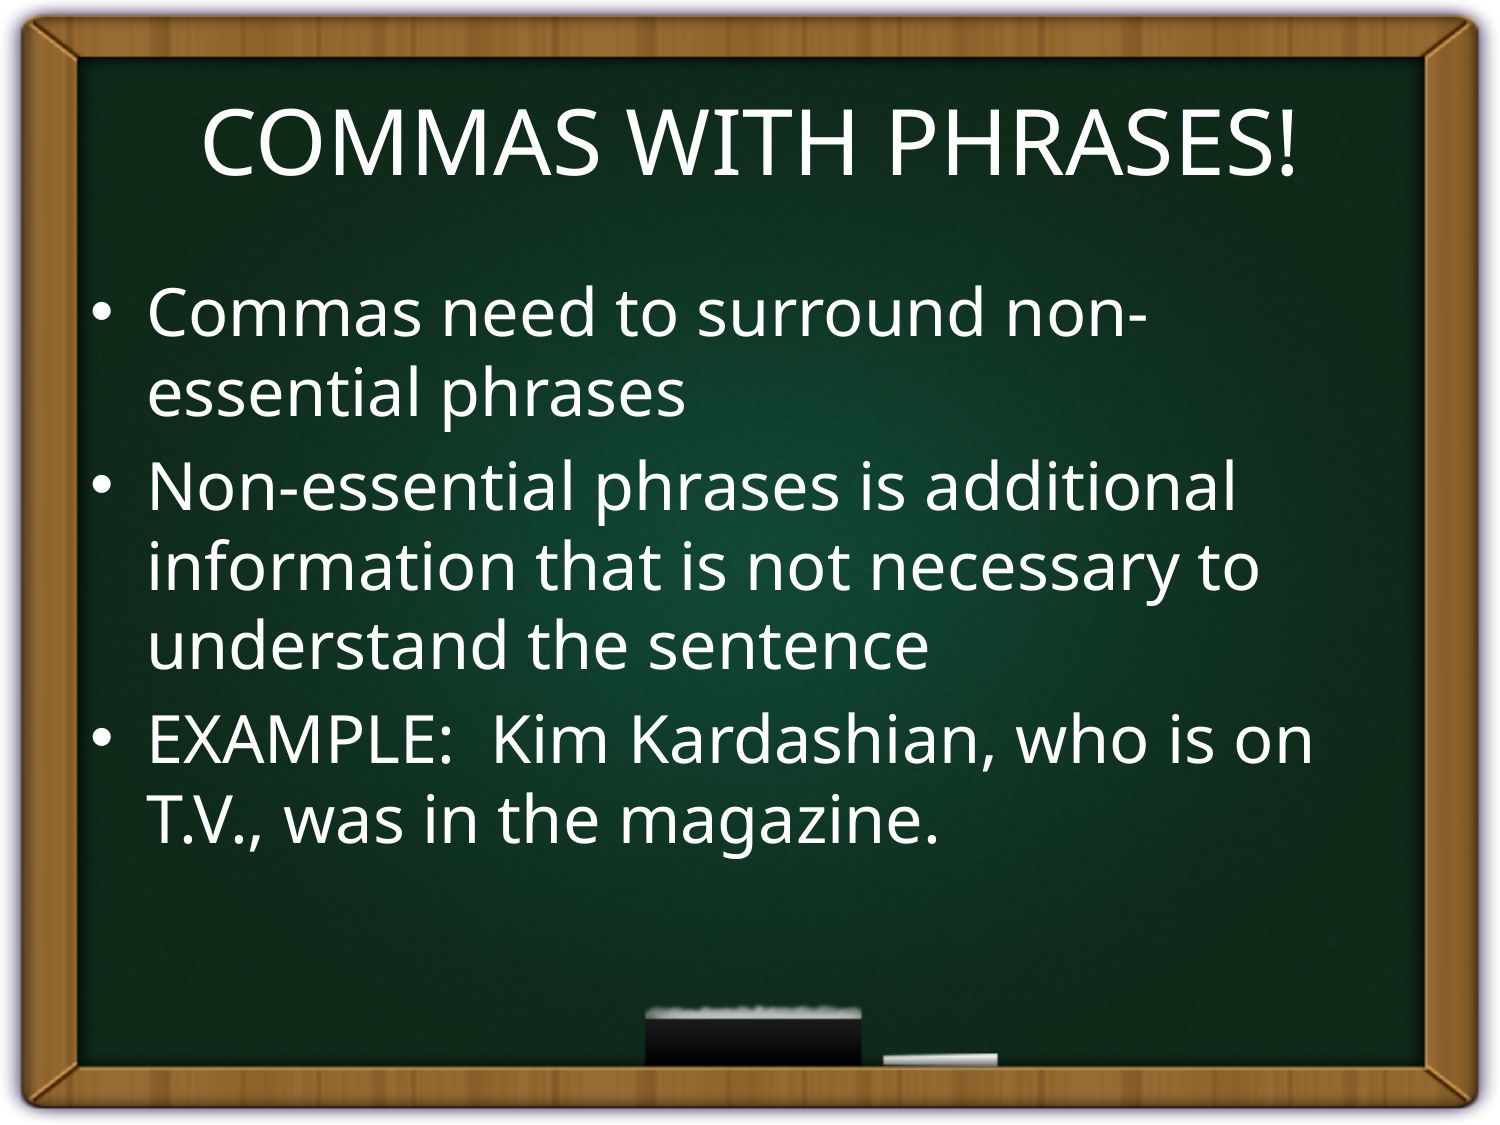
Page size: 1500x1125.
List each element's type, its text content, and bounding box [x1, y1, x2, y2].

title COMMAS WITH PHRASES! [75, 45, 1425, 233]
list Commas need to surround non-essential phrases Non-essential phrases is additional information that is not necessary to understand the sentence EXAMPLE: Kim Kardashian, who is on T.V., was in the magazine. [75, 262, 1425, 1005]
picture [0, 0, 1500, 1125]
